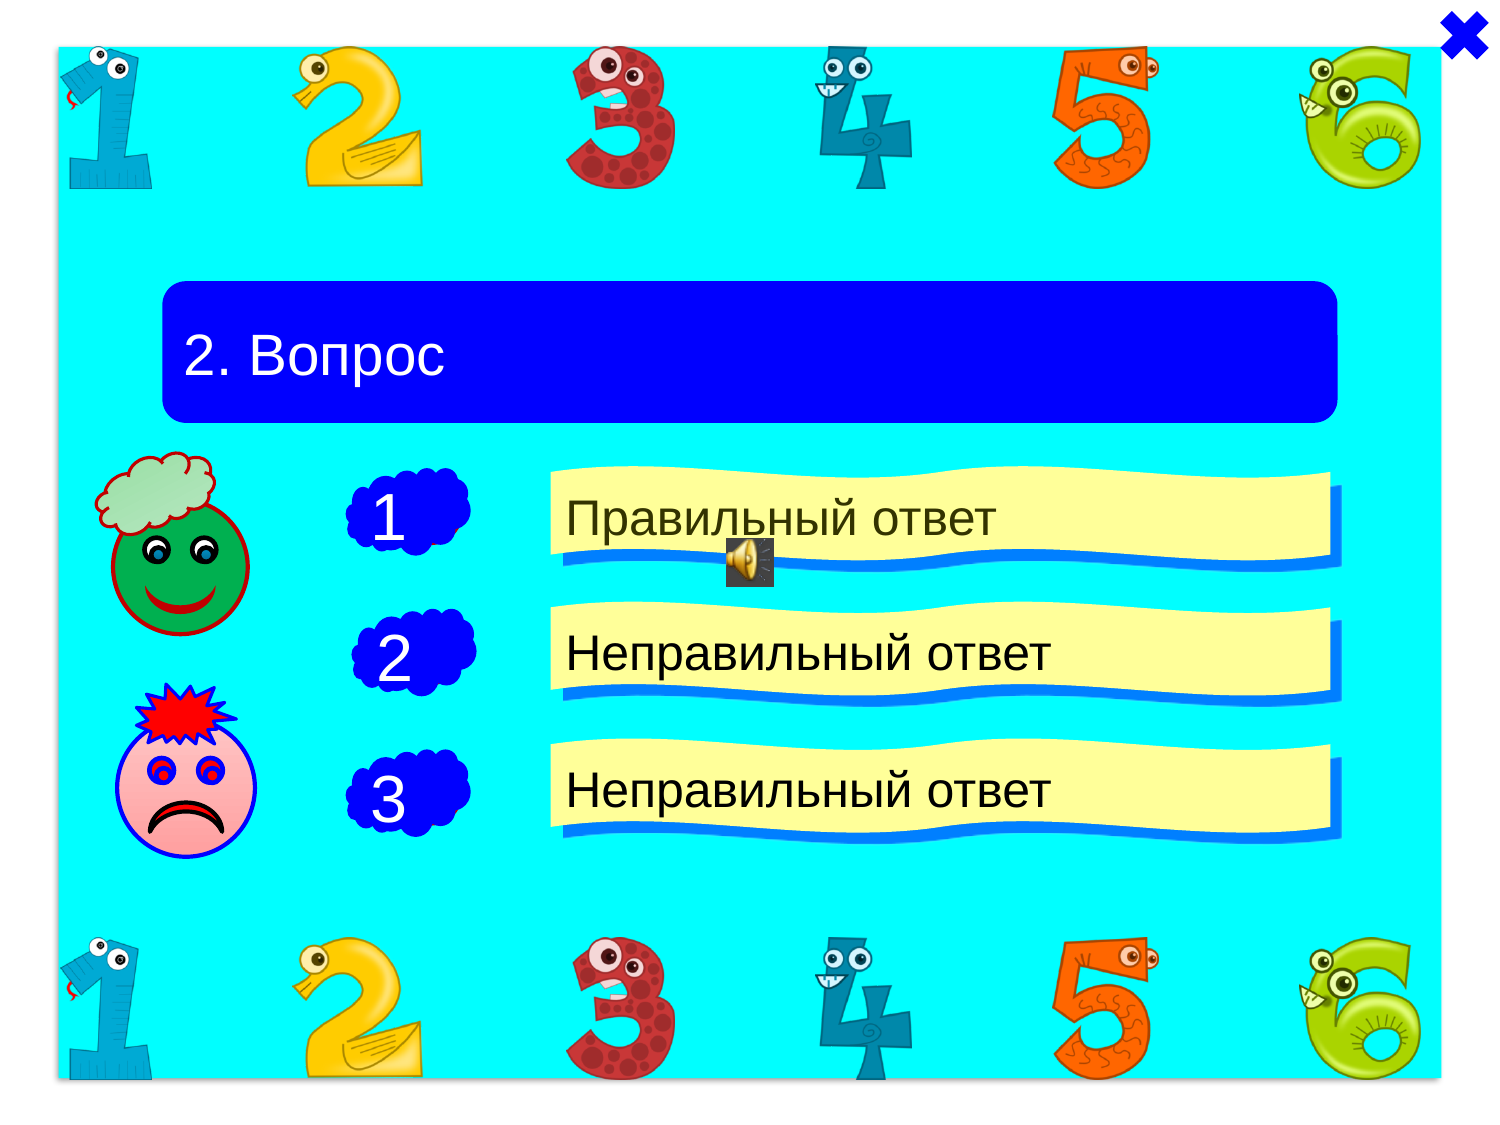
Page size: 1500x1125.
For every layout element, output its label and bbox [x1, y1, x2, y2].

text_box [93, 456, 248, 635]
text_box [345, 467, 471, 556]
text_box [116, 679, 256, 857]
text_box [58, 46, 1442, 1080]
text_box [345, 748, 471, 837]
text_box [1438, 8, 1491, 62]
picture [724, 537, 776, 588]
text_box [351, 608, 477, 697]
